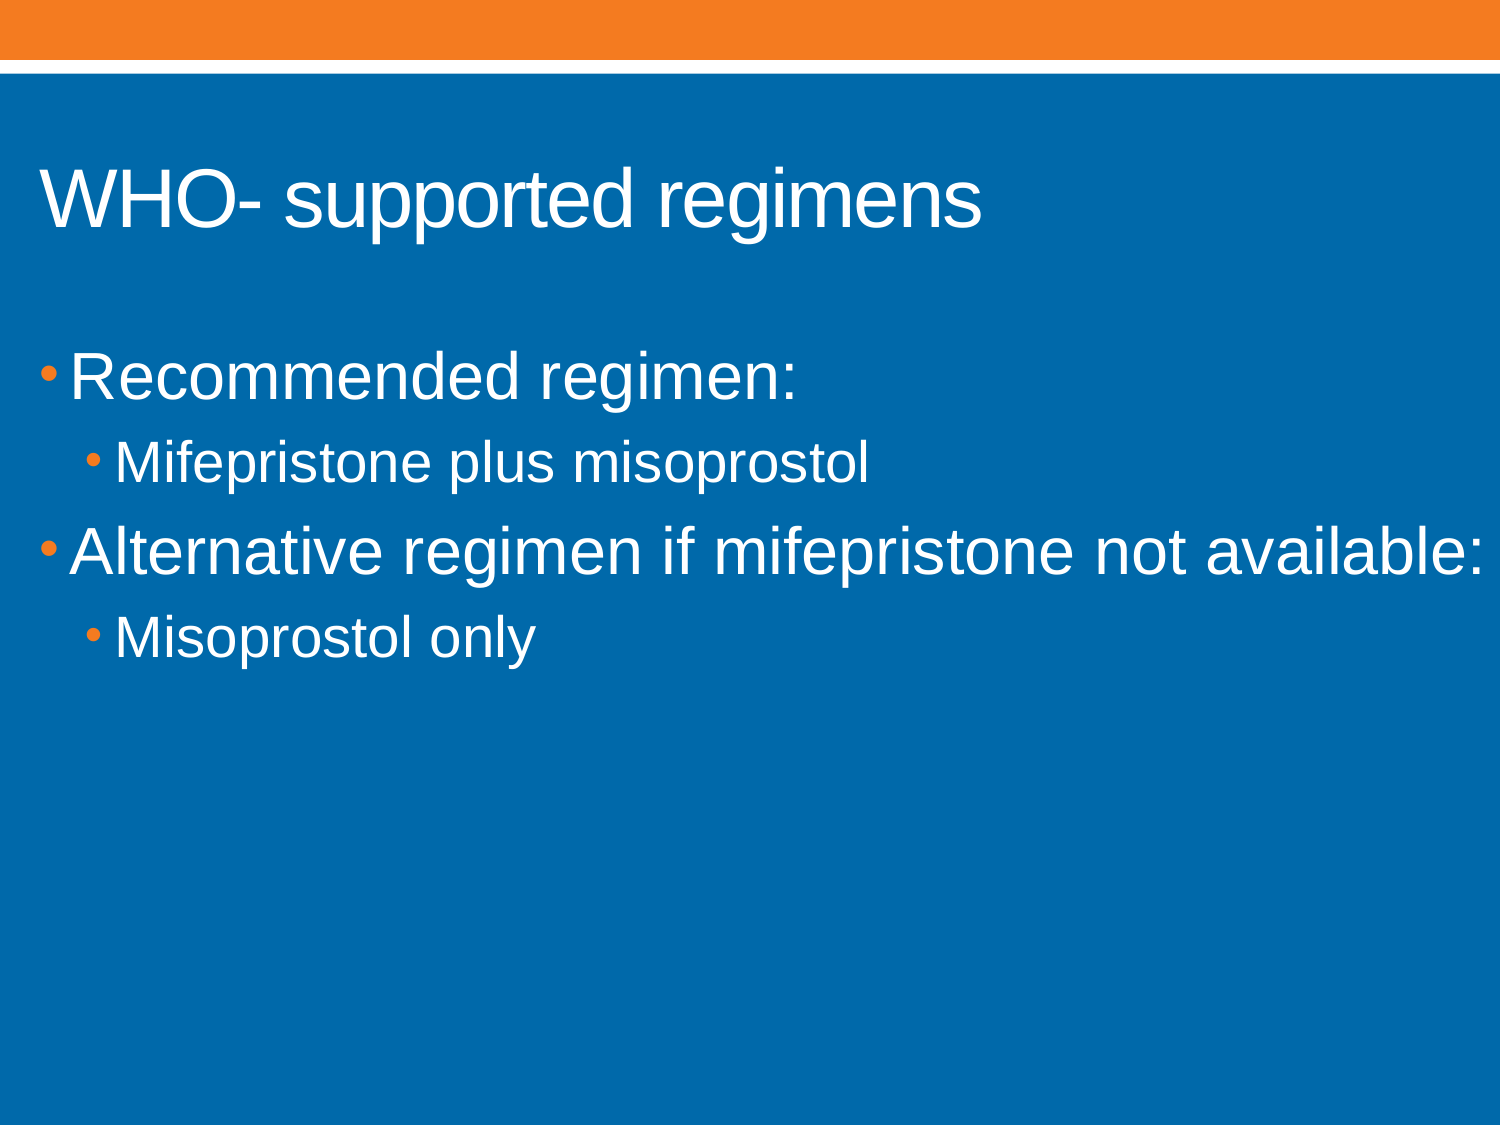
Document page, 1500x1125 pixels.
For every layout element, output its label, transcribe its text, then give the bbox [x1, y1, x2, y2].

title WHO- supported regimens [24, 112, 1375, 275]
list Recommended regimen: Mifepristone plus misoprostol Alternative regimen if mifepristone not available: Misoprostol only [24, 324, 1500, 1125]
